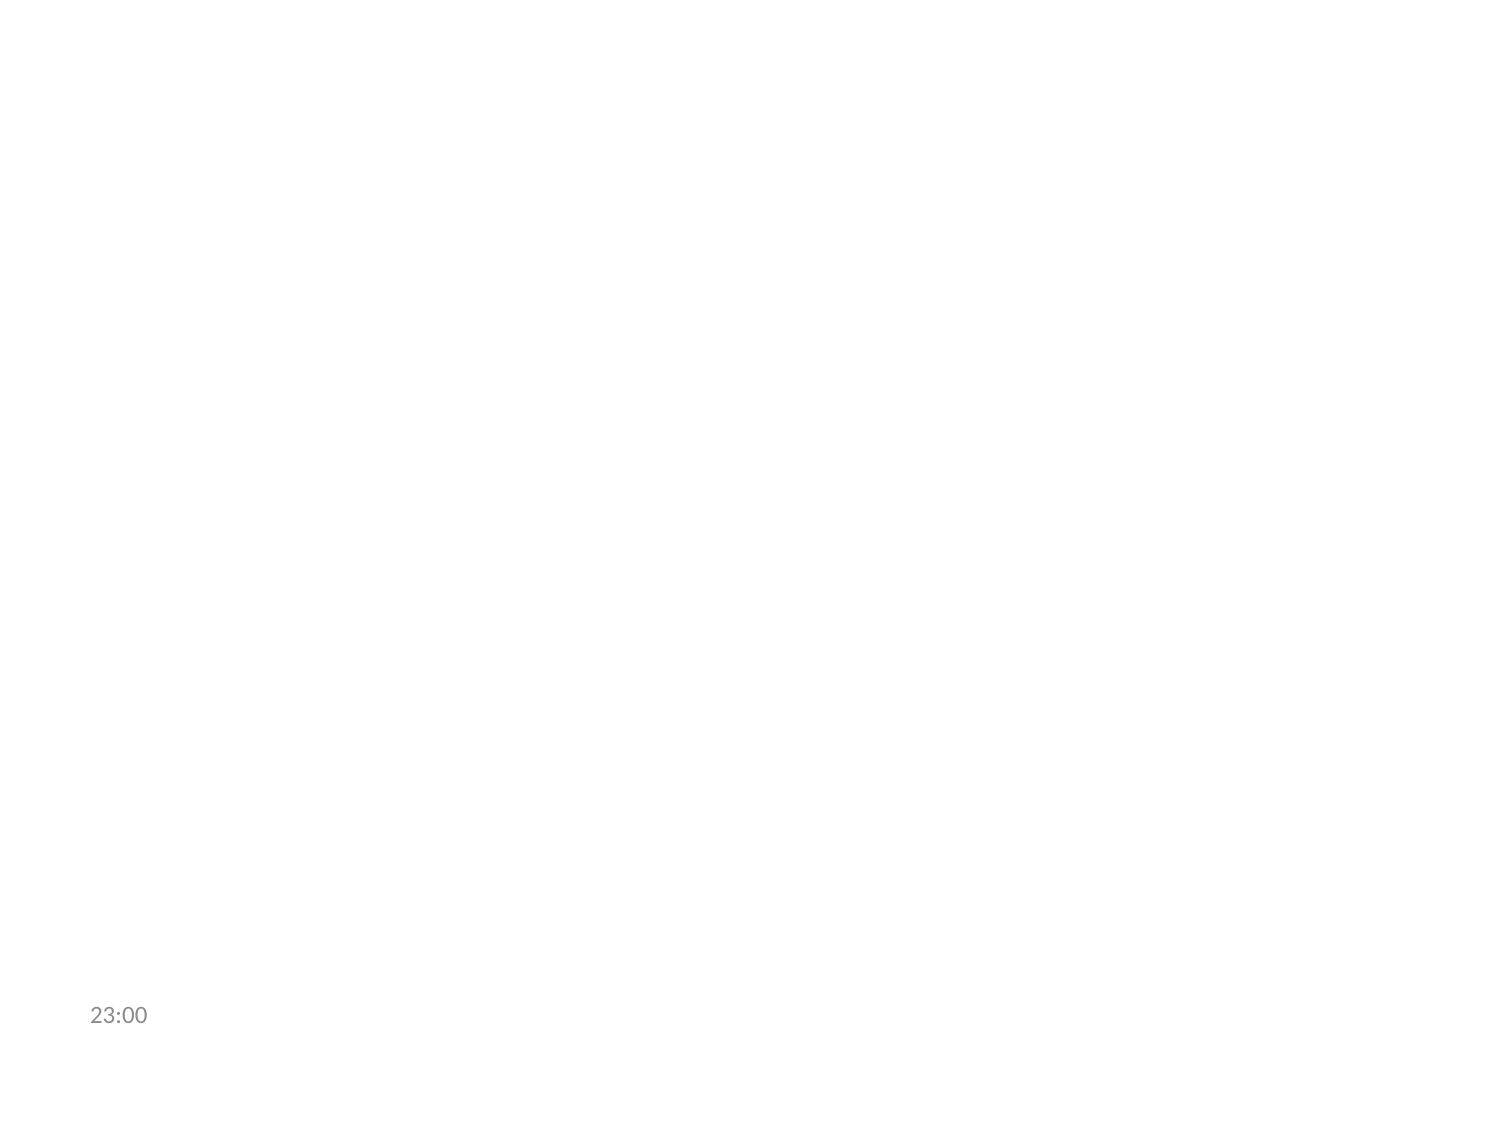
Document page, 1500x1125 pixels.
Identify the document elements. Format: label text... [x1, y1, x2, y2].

text_box 15:35 [75, 983, 425, 1044]
